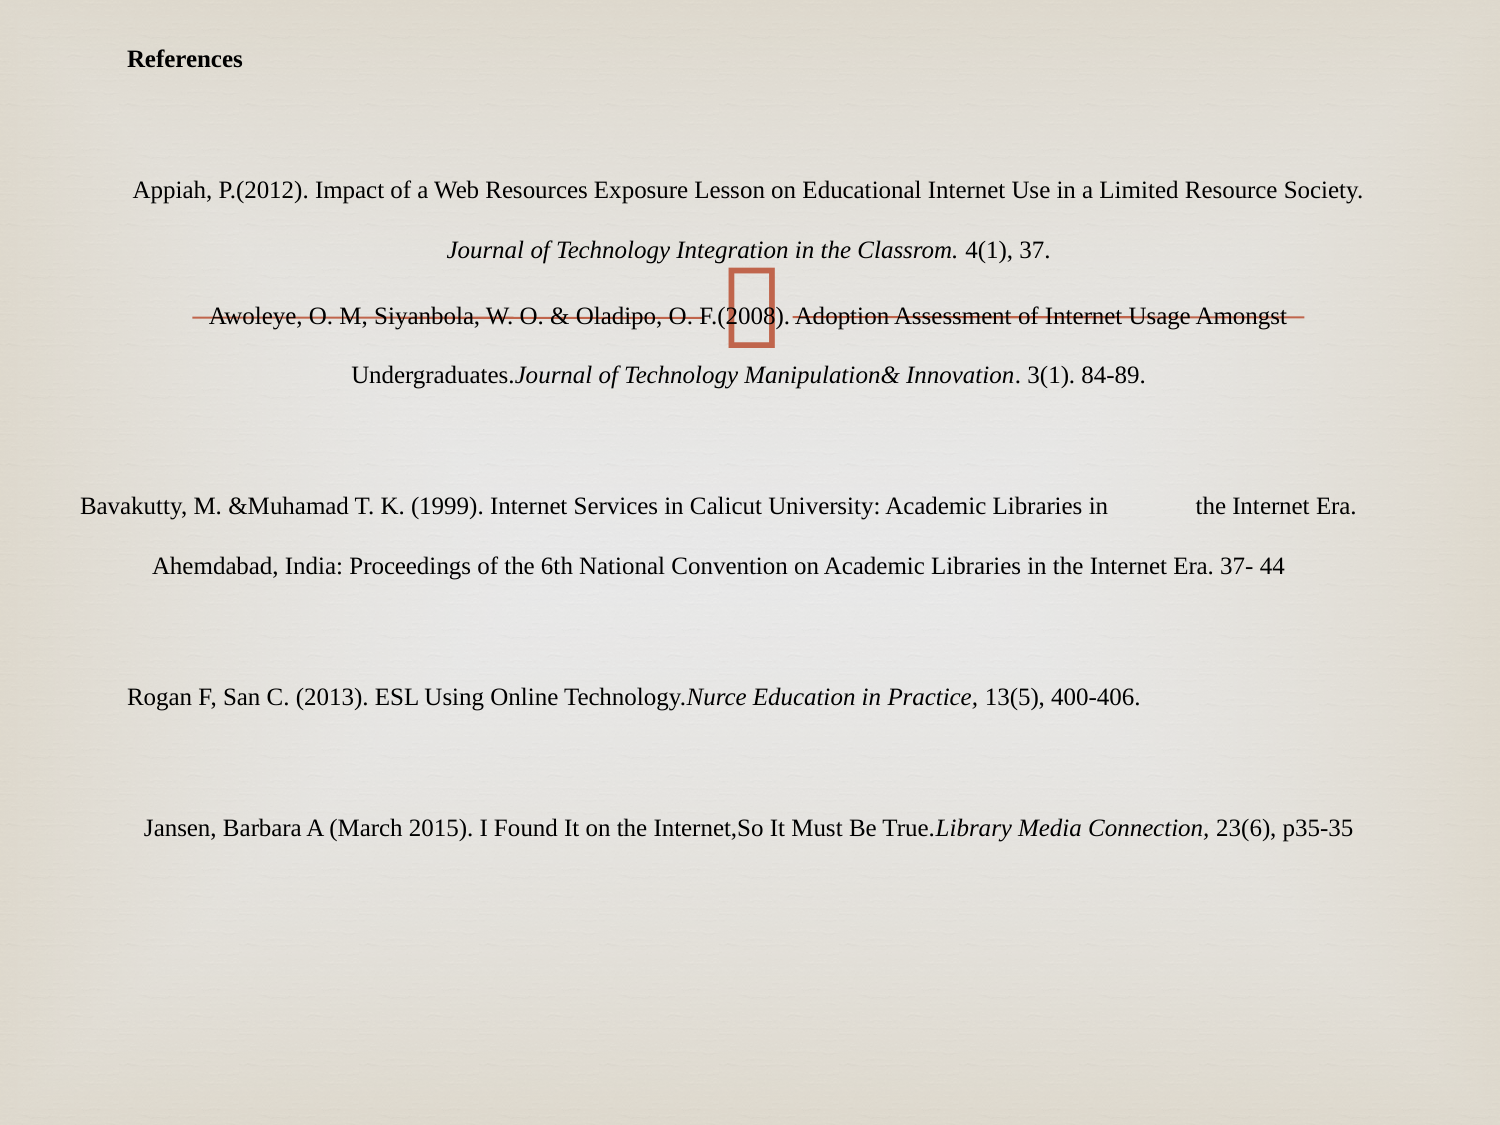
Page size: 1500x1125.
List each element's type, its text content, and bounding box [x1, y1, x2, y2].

list References Appiah, P.(2012). Impact of a Web Resources Exposure Lesson on Educational Internet Use in a Limited Resource Society. Journal of Technology Integration in the Classrom. 4(1), 37. Awoleye, O. M, Siyanbola, W. O. & Oladipo, O. F.(2008). Adoption Assessment of Internet Usage Amongst Undergraduates.Journal of Technology Manipulation& Innovation. 3(1). 84-89. Bavakutty, M. &Muhamad T. K. (1999). Internet Services in Calicut University: Academic Libraries in the Internet Era. Ahemdabad, India: Proceedings of the 6th National Convention on Academic Libraries in the Internet Era. 37- 44 Rogan F, San C. (2013). ESL Using Online Technology.Nurce Education in Practice, 13(5), 400-406. Jansen, Barbara A (March 2015). I Found It on the Internet,So It Must Be True.Library Media Connection, 23(6), p35-35 [53, 5, 1386, 956]
